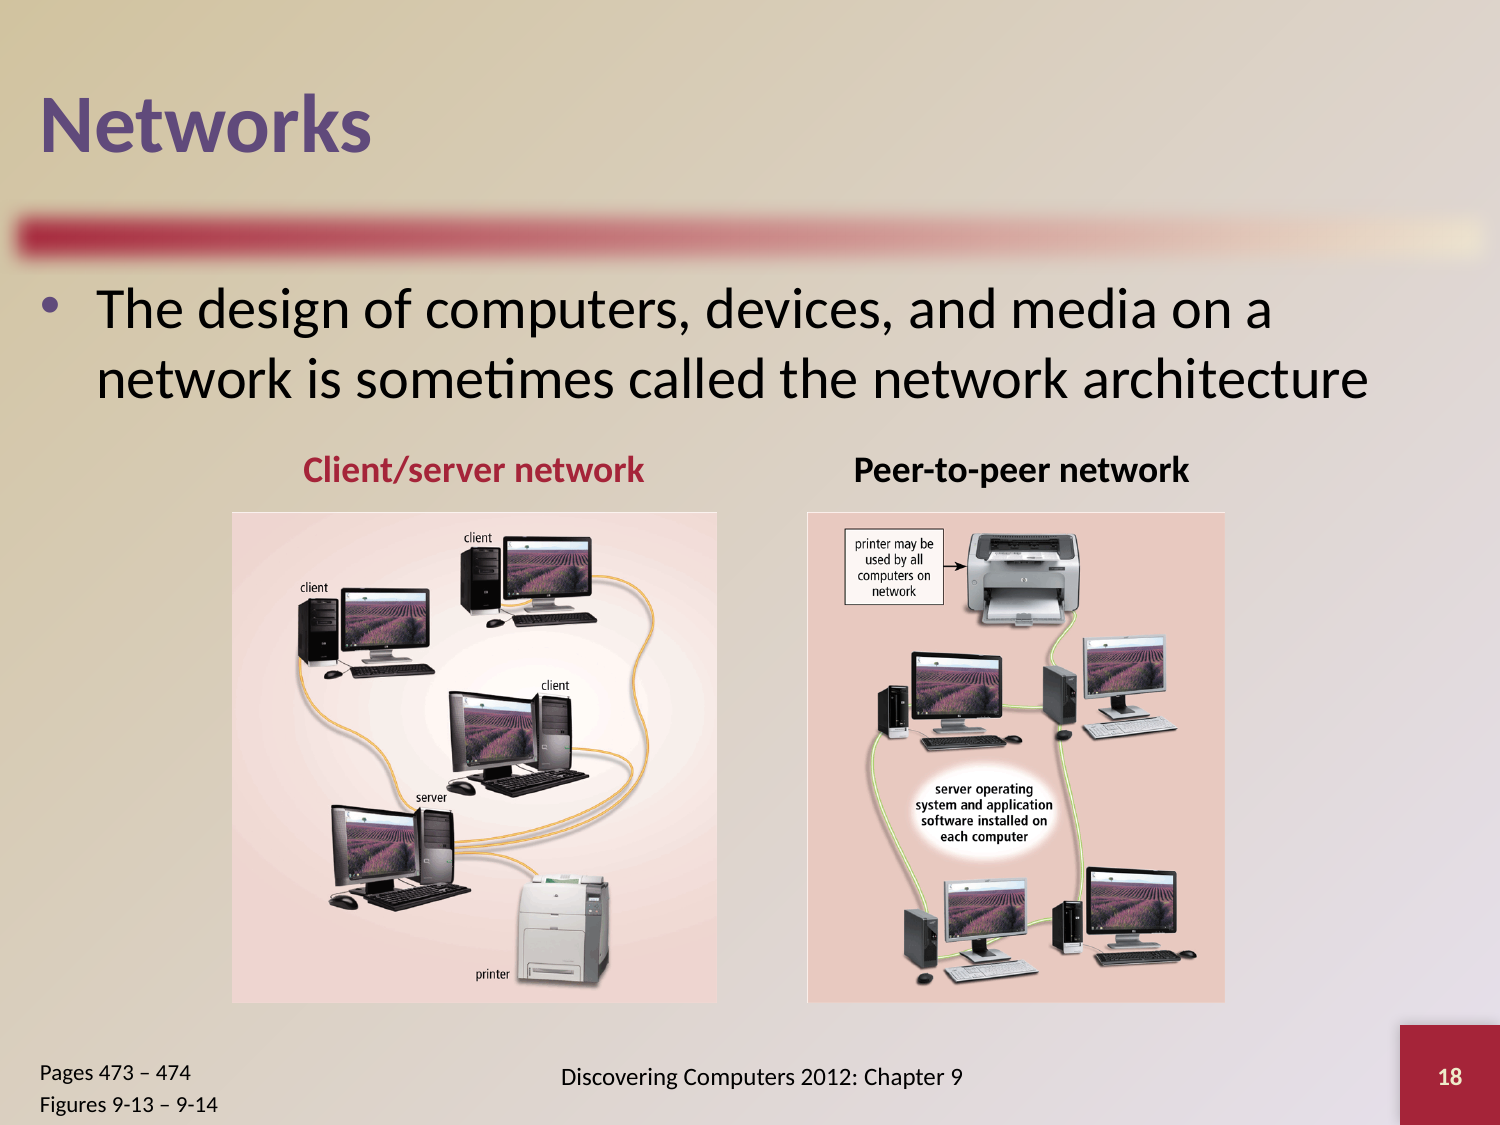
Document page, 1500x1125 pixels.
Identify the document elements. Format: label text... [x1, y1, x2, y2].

title Networks [24, 24, 1475, 213]
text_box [807, 437, 1226, 1004]
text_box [232, 437, 717, 1003]
list The design of computers, devices, and media on a network is sometimes called the network architecture [24, 262, 1475, 1025]
list Pages 473 – 474 Figures 9-13 – 9-14 [24, 1050, 300, 1125]
slide_number 18 [1400, 1025, 1500, 1125]
footer Discovering Computers 2012: Chapter 9 [450, 1037, 1075, 1113]
